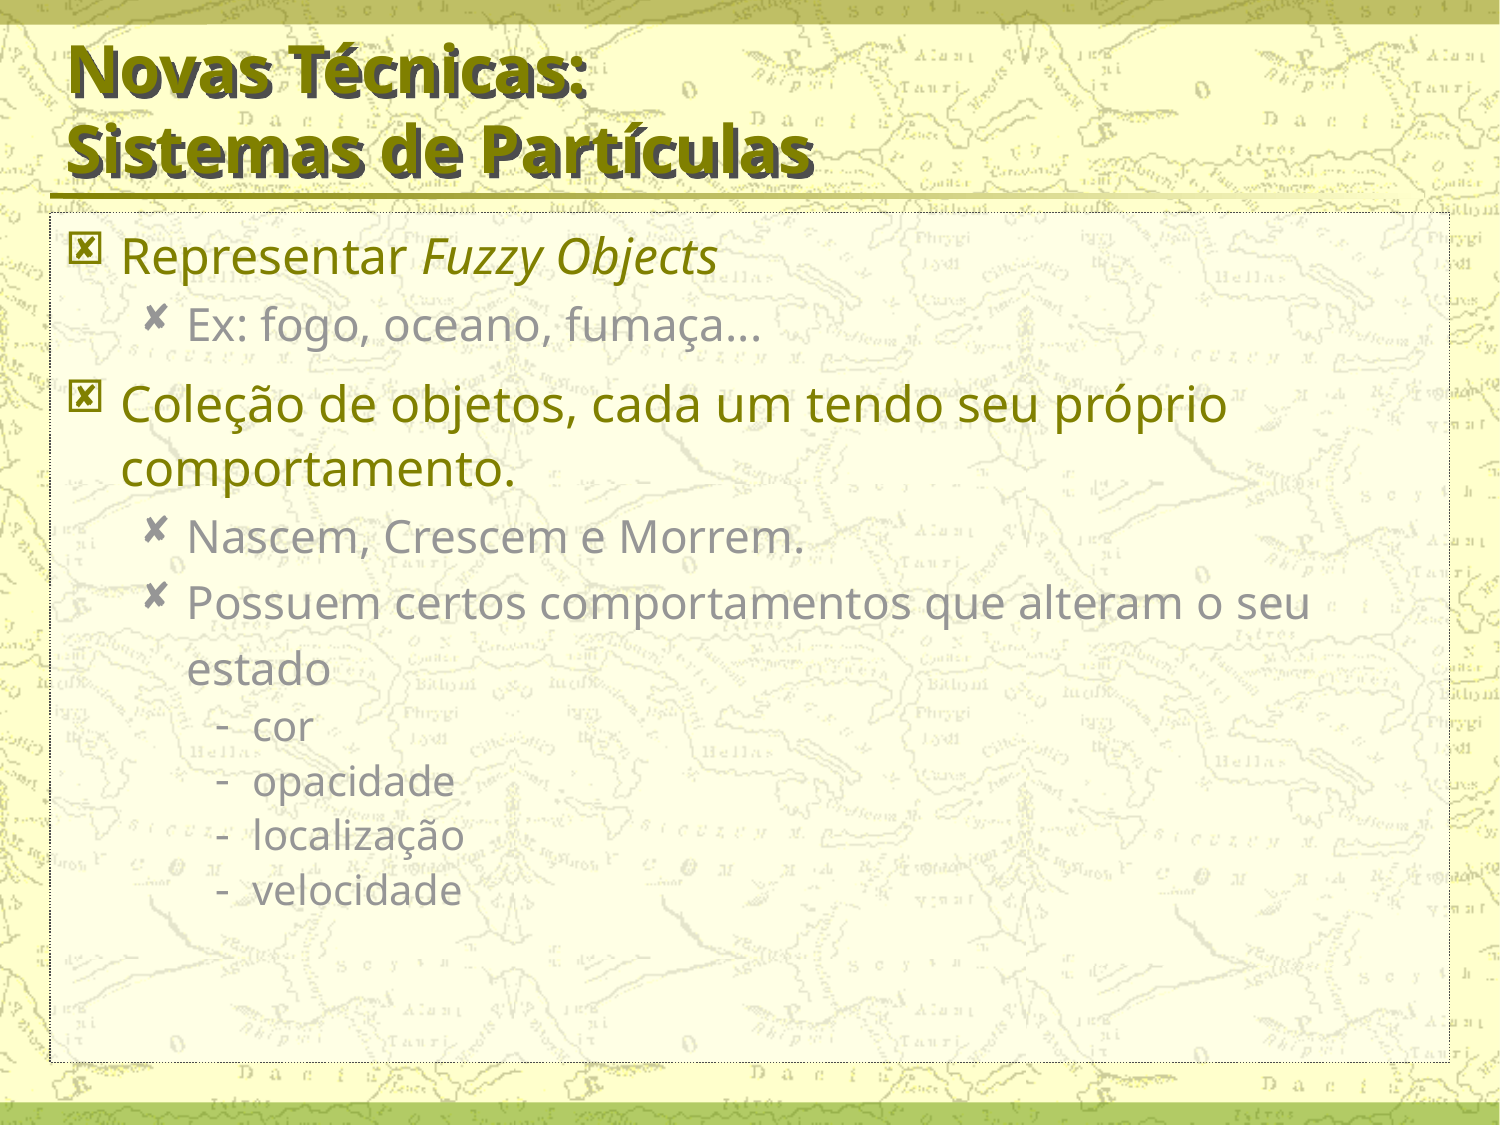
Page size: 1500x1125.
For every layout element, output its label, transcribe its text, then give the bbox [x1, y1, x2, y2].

title Novas Técnicas: Sistemas de Partículas [50, 8, 1450, 206]
list Representar Fuzzy Objects Ex: fogo, oceano, fumaça... Coleção de objetos, cada um tendo seu próprio comportamento. Nascem, Crescem e Morrem. Possuem certos comportamentos que alteram o seu estado cor opacidade localização velocidade [49, 212, 1450, 1063]
picture [0, 25, 1500, 1102]
